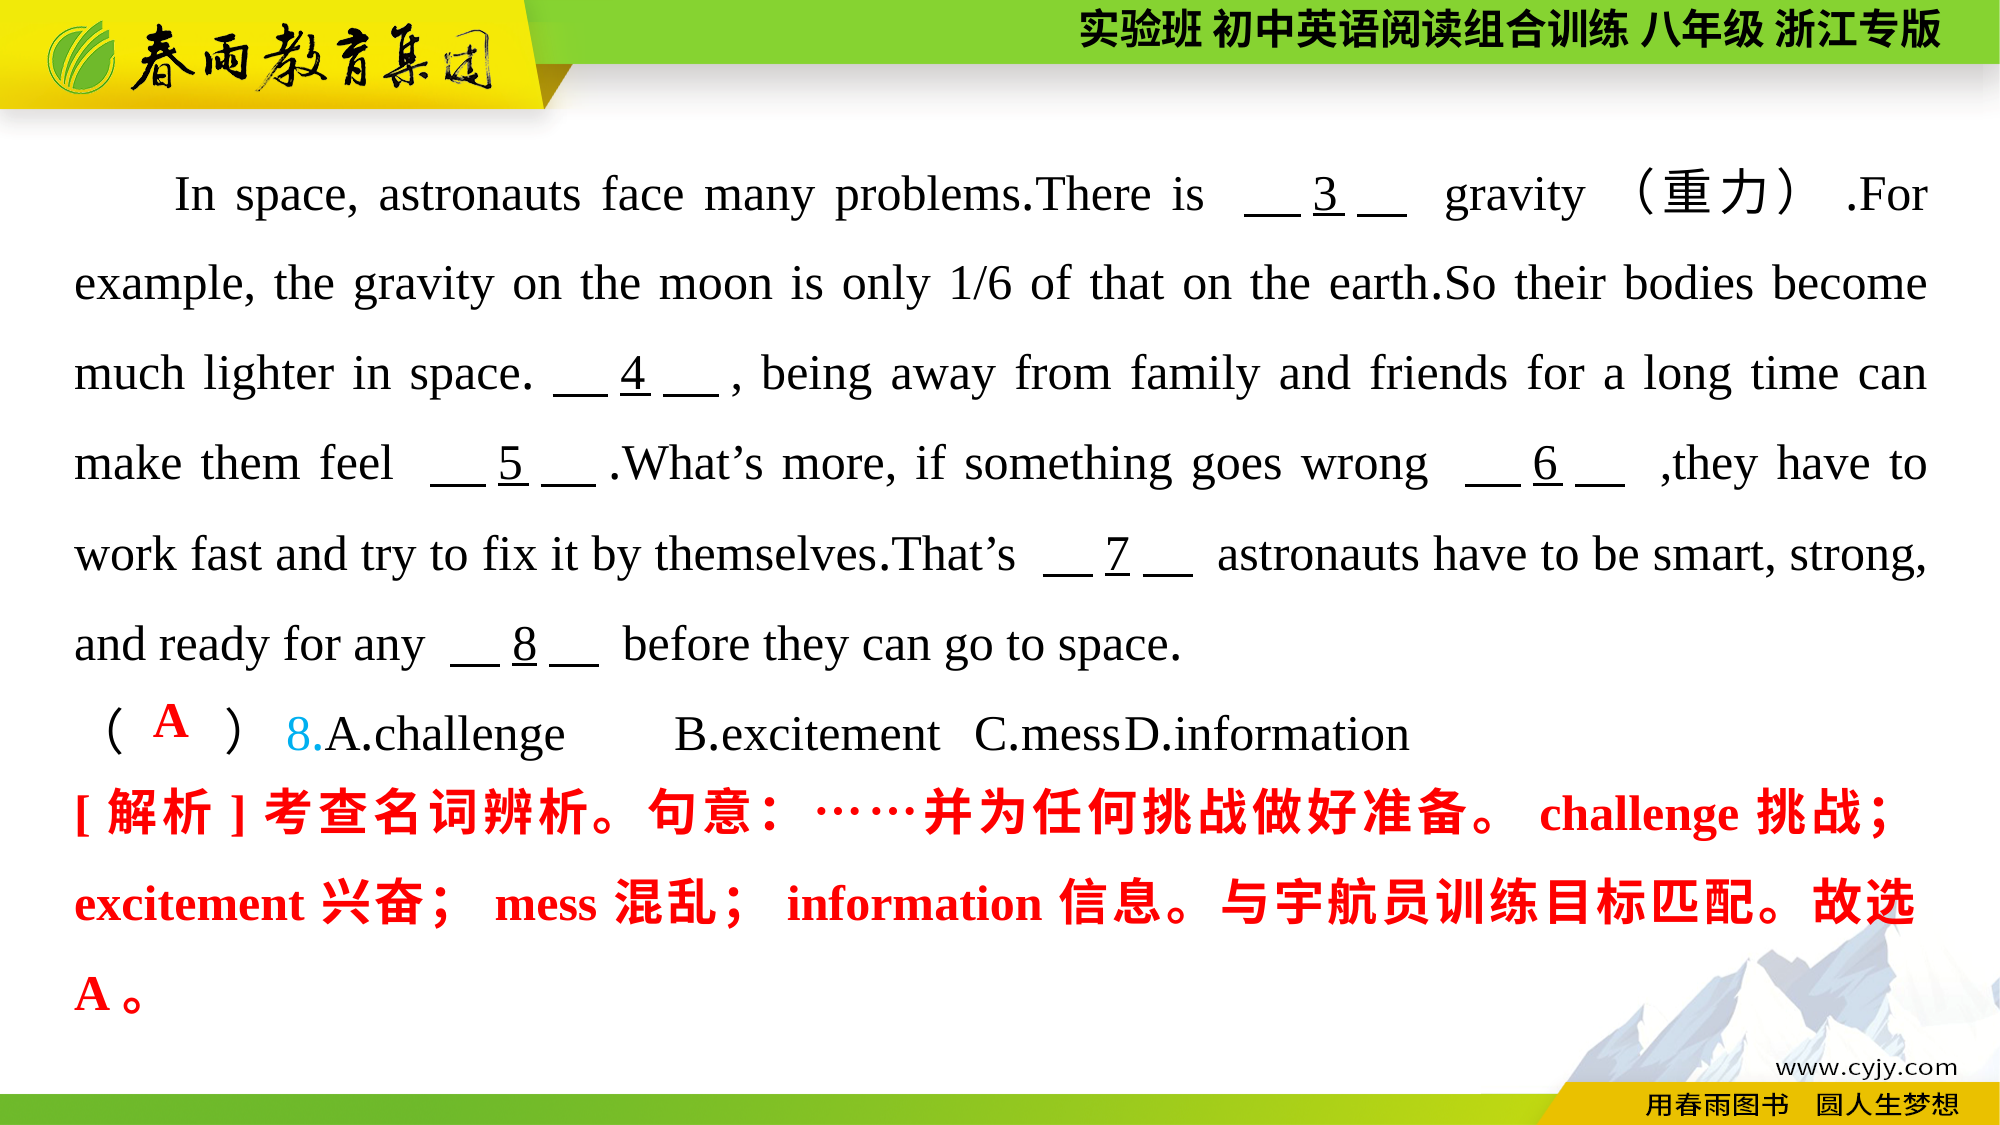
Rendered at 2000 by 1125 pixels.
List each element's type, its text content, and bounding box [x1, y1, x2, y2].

list In space, astronauts face many problems.There is 3 gravity（重力）.For example, the gravity on the moon is only 1/6 of that on the earth.So their bodies become much lighter in space. 4 , being away from family and friends for a long time can make them feel 5 .What’s more, if something goes wrong 6 ,they have to work fast and try to fix it by themselves.That’s 7 astronauts have to be smart, strong, and ready for any 8 before they can go to space. （ ）8.A.challenge B.excitement C.mess D.information [59, 122, 1944, 743]
picture [0, 0, 2000, 1125]
text_box [解析]考查名词辨析。句意：……并为任何挑战做好准备。challenge挑战；excitement兴奋；mess混乱；information信息。与宇航员训练目标匹配。故选A。 [59, 743, 1944, 1029]
text_box A [138, 680, 204, 756]
